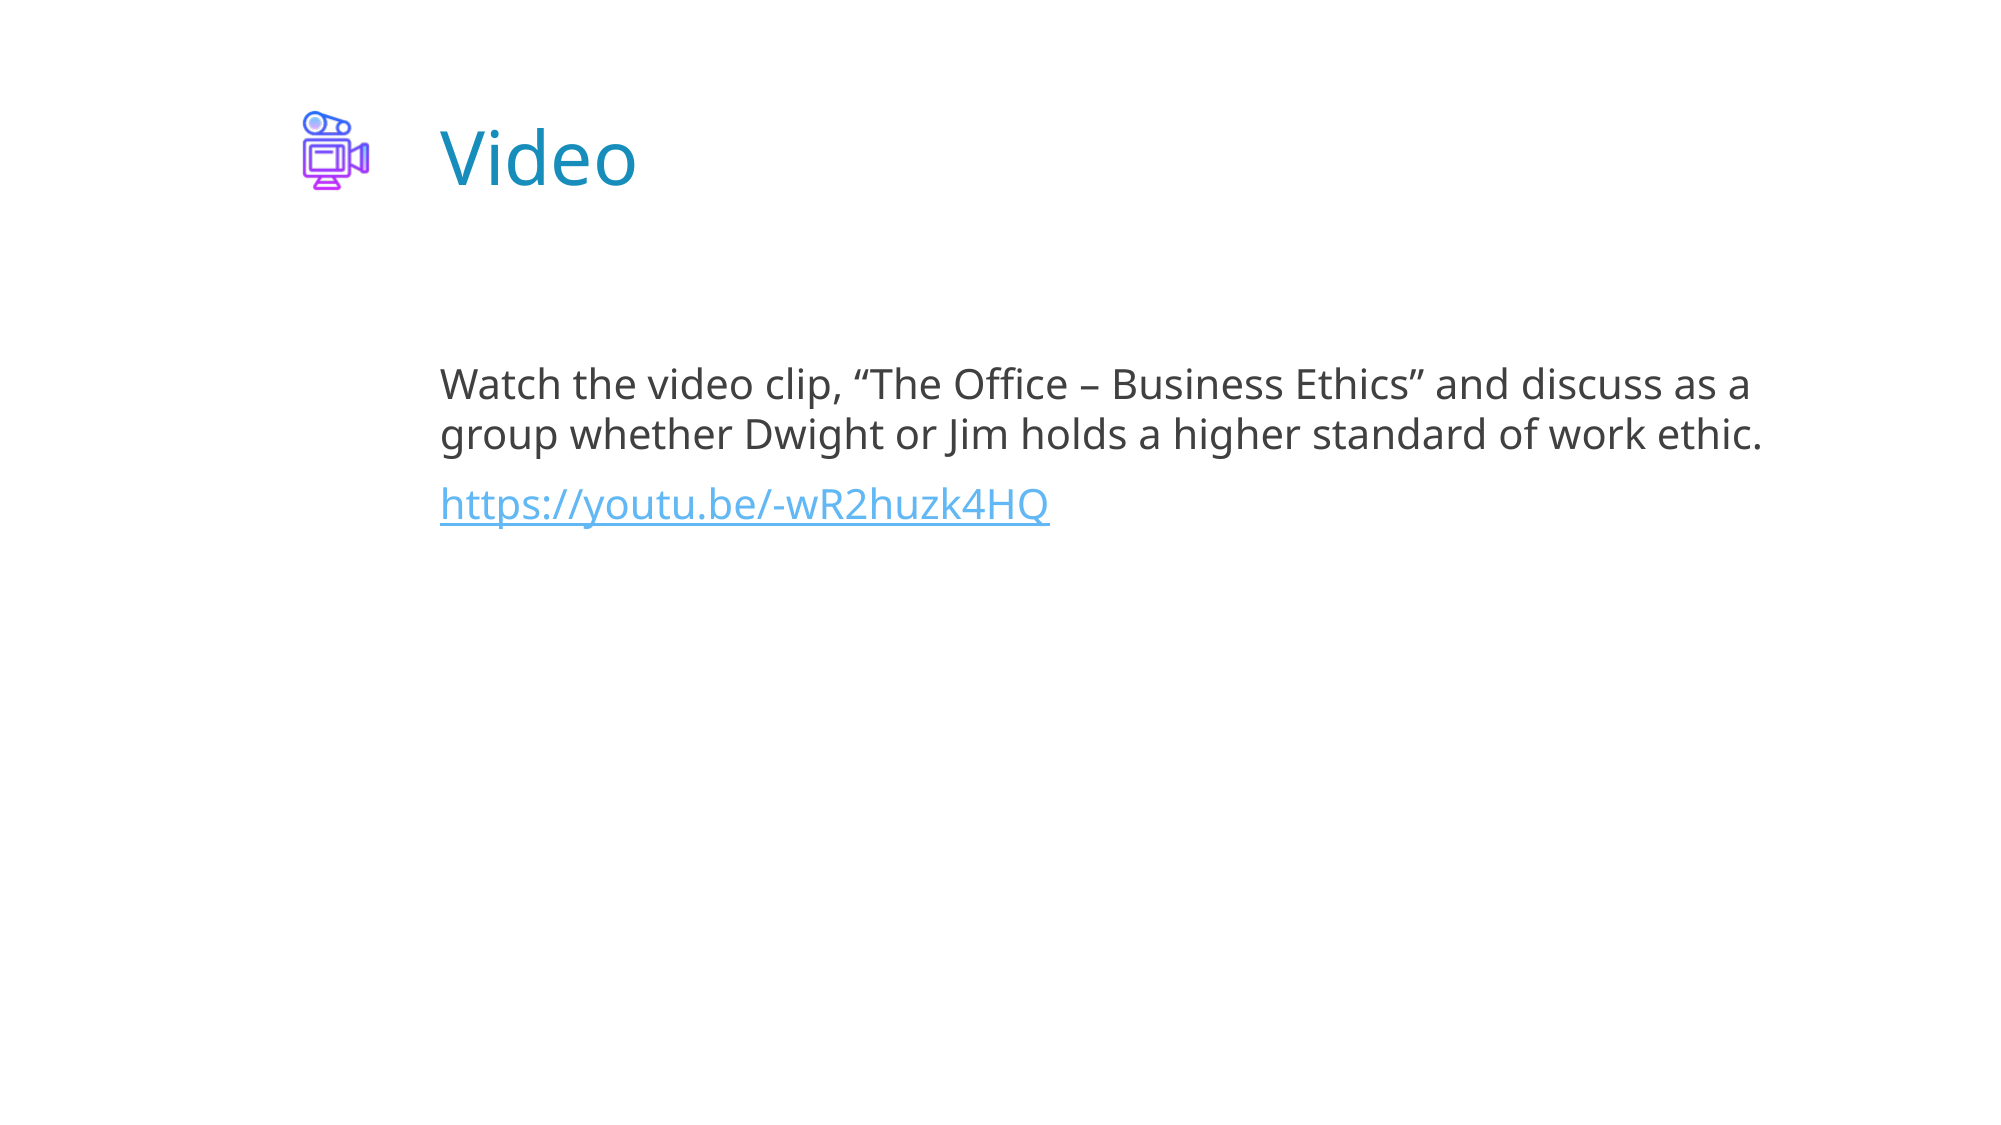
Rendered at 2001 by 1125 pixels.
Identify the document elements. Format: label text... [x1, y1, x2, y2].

title Video [425, 102, 1888, 313]
list Watch the video clip, “The Office – Business Ethics” and discuss as a group whether Dwight or Jim holds a higher standard of work ethic. https://youtu.be/-wR2huzk4HQ [424, 350, 1888, 1074]
picture [287, 102, 384, 199]
